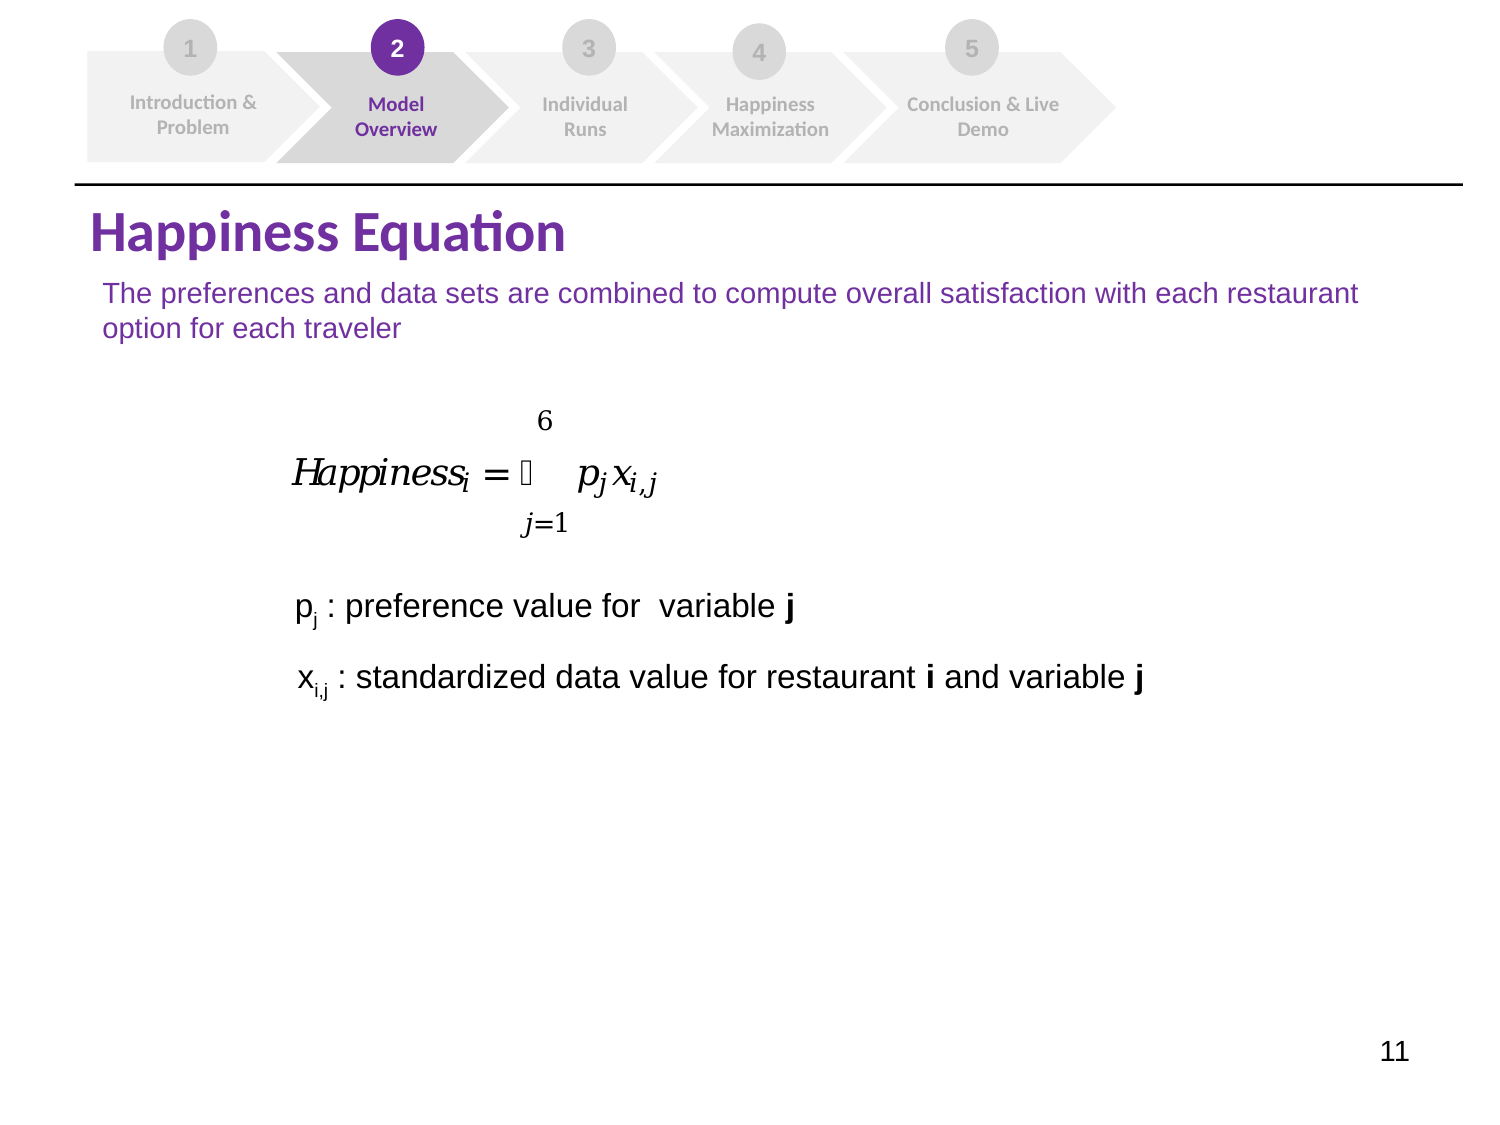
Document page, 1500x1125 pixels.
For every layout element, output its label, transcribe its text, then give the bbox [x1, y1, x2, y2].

text_box 1 [163, 19, 218, 76]
text_box 3 [562, 19, 617, 76]
list The preferences and data sets are combined to compute overall satisfaction with each restaurant option for each traveler [87, 267, 1438, 445]
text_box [276, 407, 1176, 704]
text_box 4 [732, 23, 787, 80]
text_box Model Overview [276, 52, 509, 164]
title Happiness Equation [75, 185, 1425, 374]
text_box Individual Runs [465, 52, 698, 164]
text_box 2 [370, 19, 425, 76]
text_box Conclusion & Live Demo [843, 52, 1117, 164]
text_box Happiness Maximization [654, 52, 887, 164]
text_box Introduction & Problem [87, 50, 320, 163]
text_box 5 [945, 19, 999, 76]
slide_number 11 [1074, 1024, 1425, 1103]
